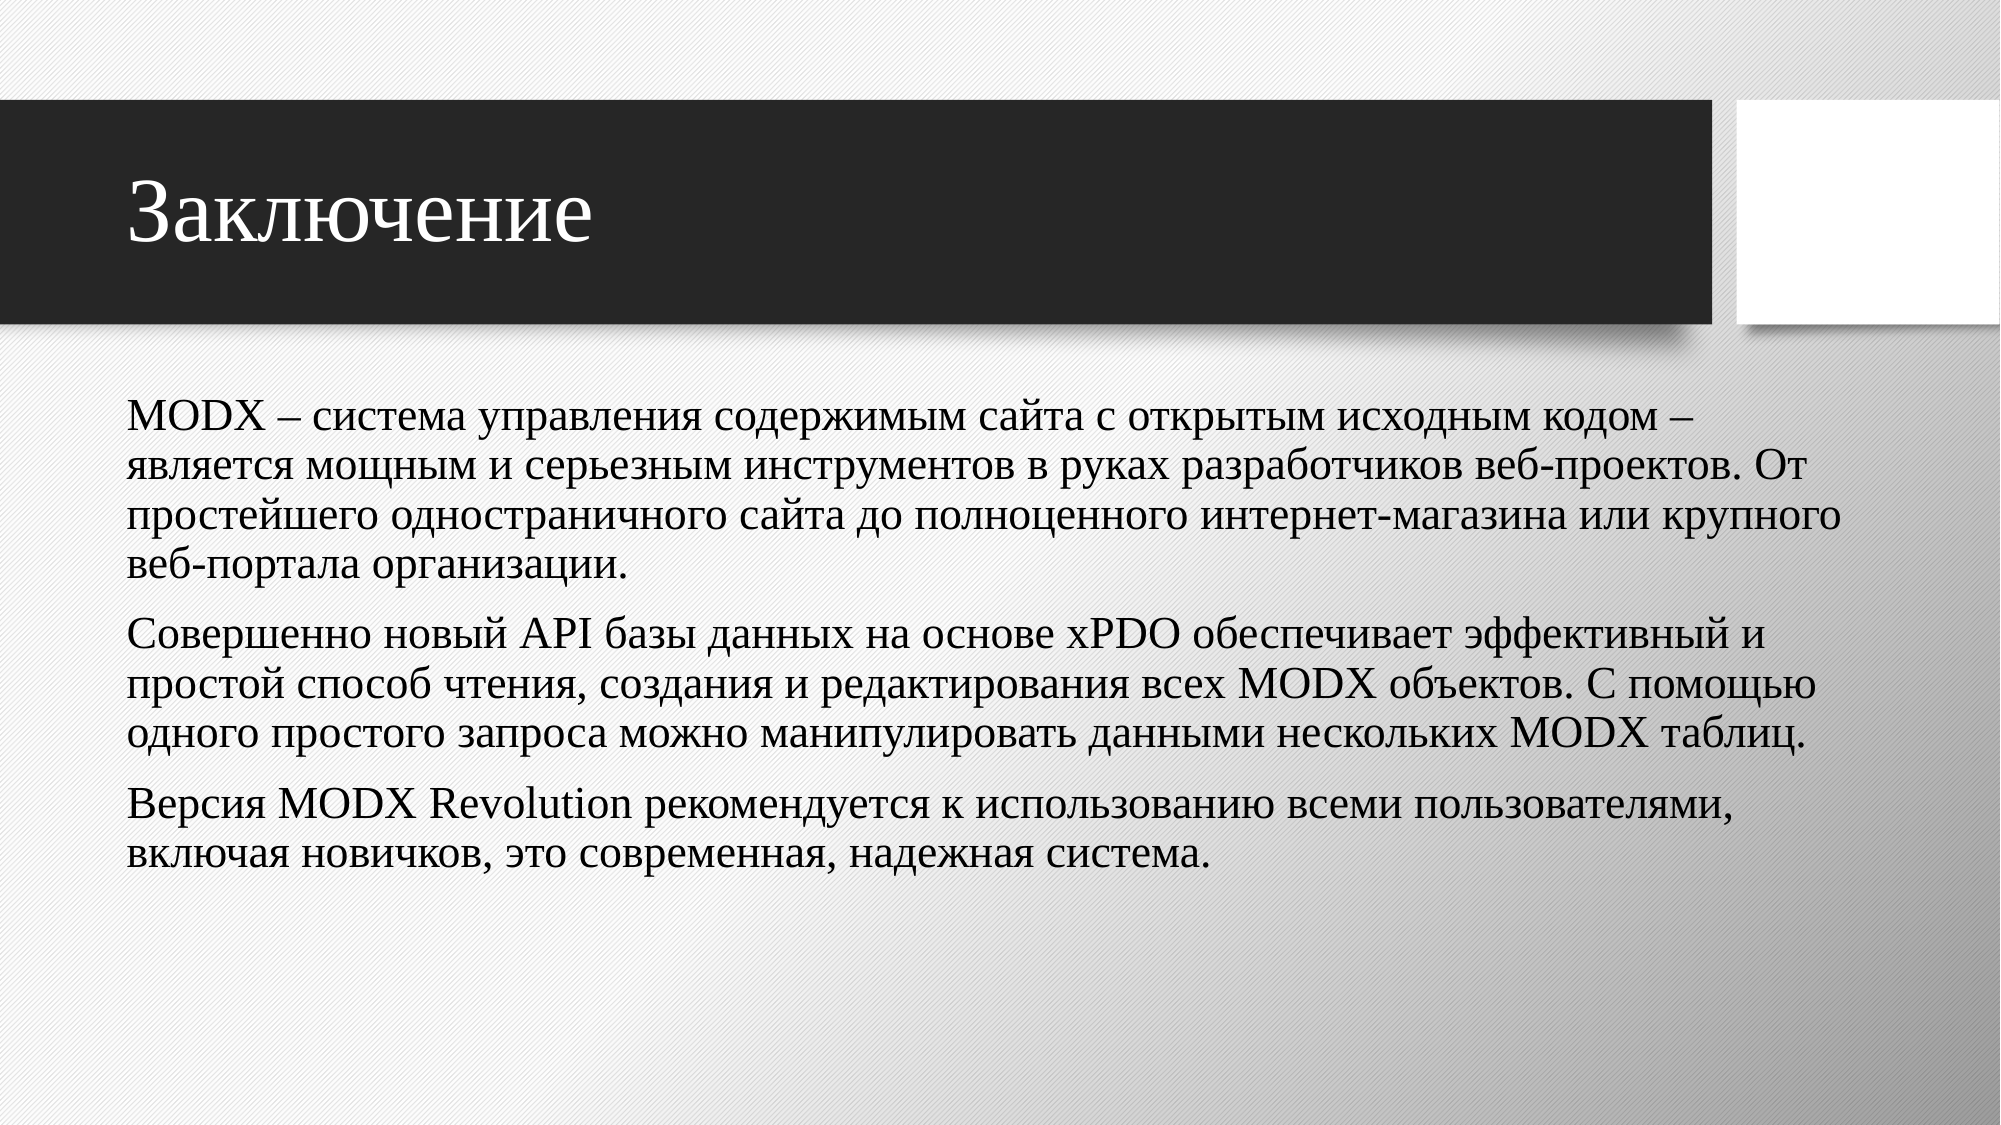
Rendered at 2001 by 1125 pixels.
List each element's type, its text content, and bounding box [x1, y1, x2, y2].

picture [0, 325, 1713, 376]
list MODX – система управления содержимым сайта с открытым исходным кодом – является мощным и серьезным инструментов в руках разработчиков веб-проектов. От простейшего одностраничного сайта до полноценного интернет-магазина или крупного веб-портала организации. Совершенно новый API базы данных на основе xPDO обеспечивает эффективный и простой способ чтения, создания и редактирования всех MODX объектов. С помощью одного простого запроса можно манипулировать данными нескольких MODX таблиц. Версия MODX Revolution рекомендуется к использованию всеми пользователями, включая новичков, это современная, надежная система. [111, 383, 1874, 1073]
picture [1736, 325, 2000, 347]
title Заключение [111, 123, 1689, 301]
